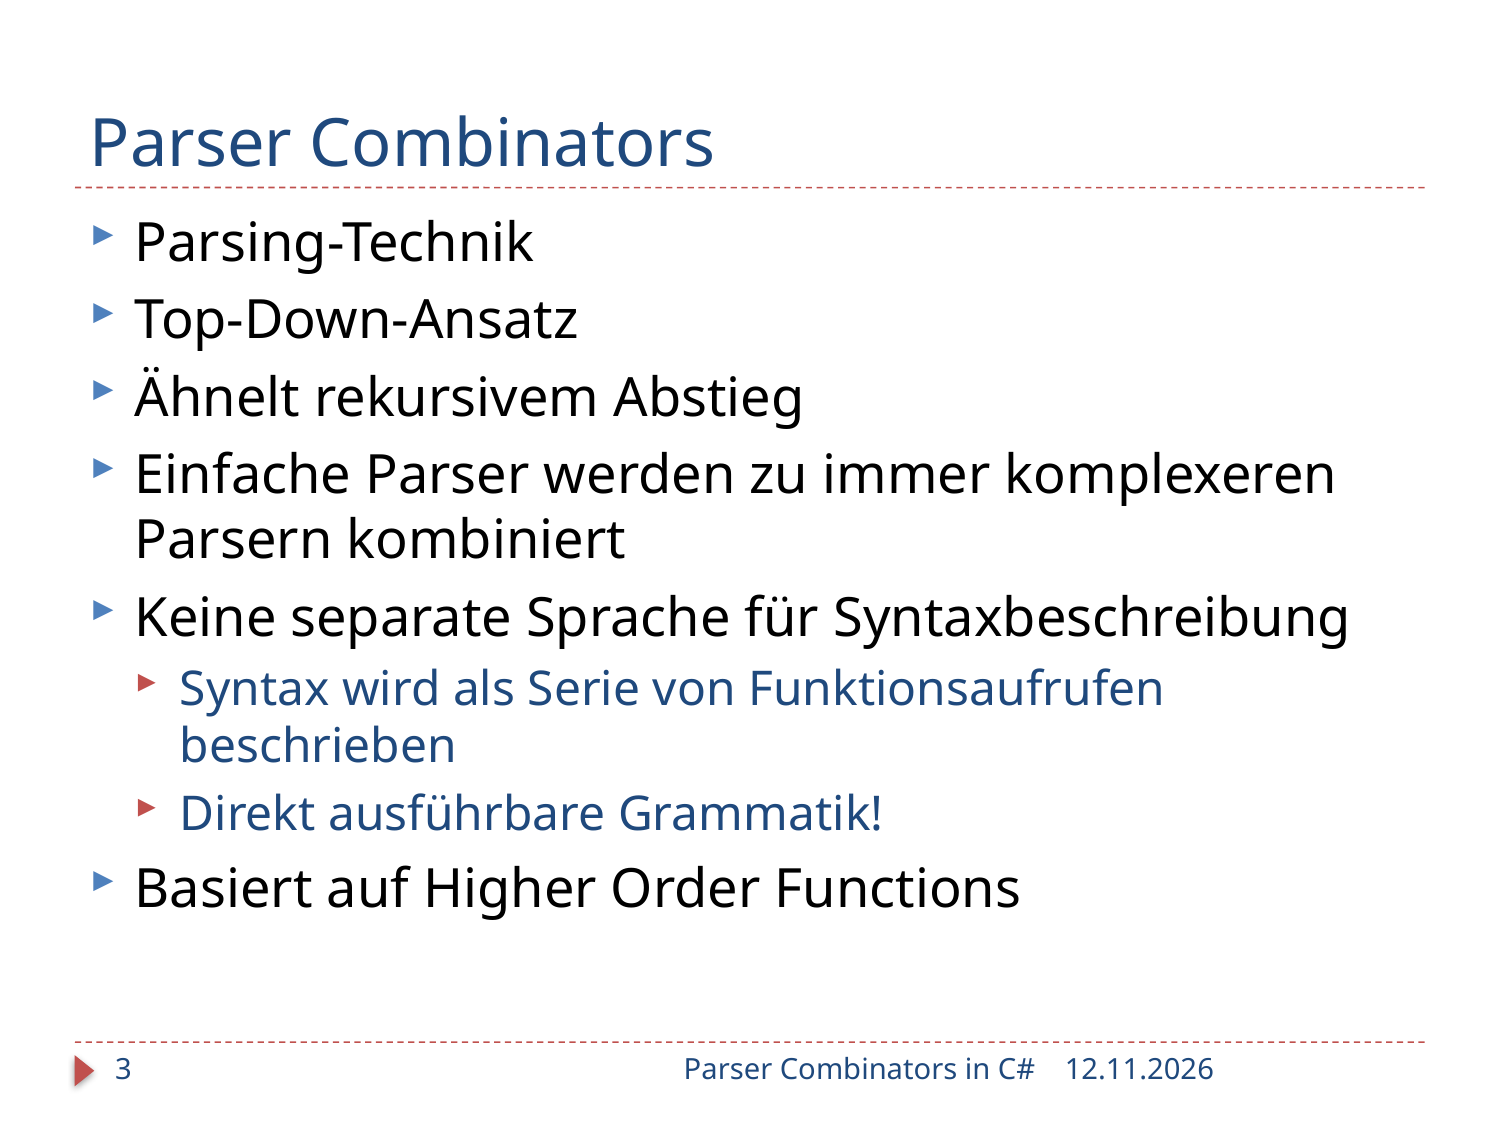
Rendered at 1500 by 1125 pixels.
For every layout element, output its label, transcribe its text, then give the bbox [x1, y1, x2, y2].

title Parser Combinators [75, 24, 1425, 188]
slide_number 3 [100, 1042, 426, 1103]
footer Parser Combinators in C# [475, 1042, 1051, 1103]
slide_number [1051, 1042, 1426, 1103]
list Parsing-Technik Top-Down-Ansatz Ähnelt rekursivem Abstieg Einfache Parser werden zu immer komplexeren Parsern kombiniert Keine separate Sprache für Syntaxbeschreibung Syntax wird als Serie von Funktionsaufrufen beschrieben Direkt ausführbare Grammatik! Basiert auf Higher Order Functions [75, 200, 1425, 1010]
